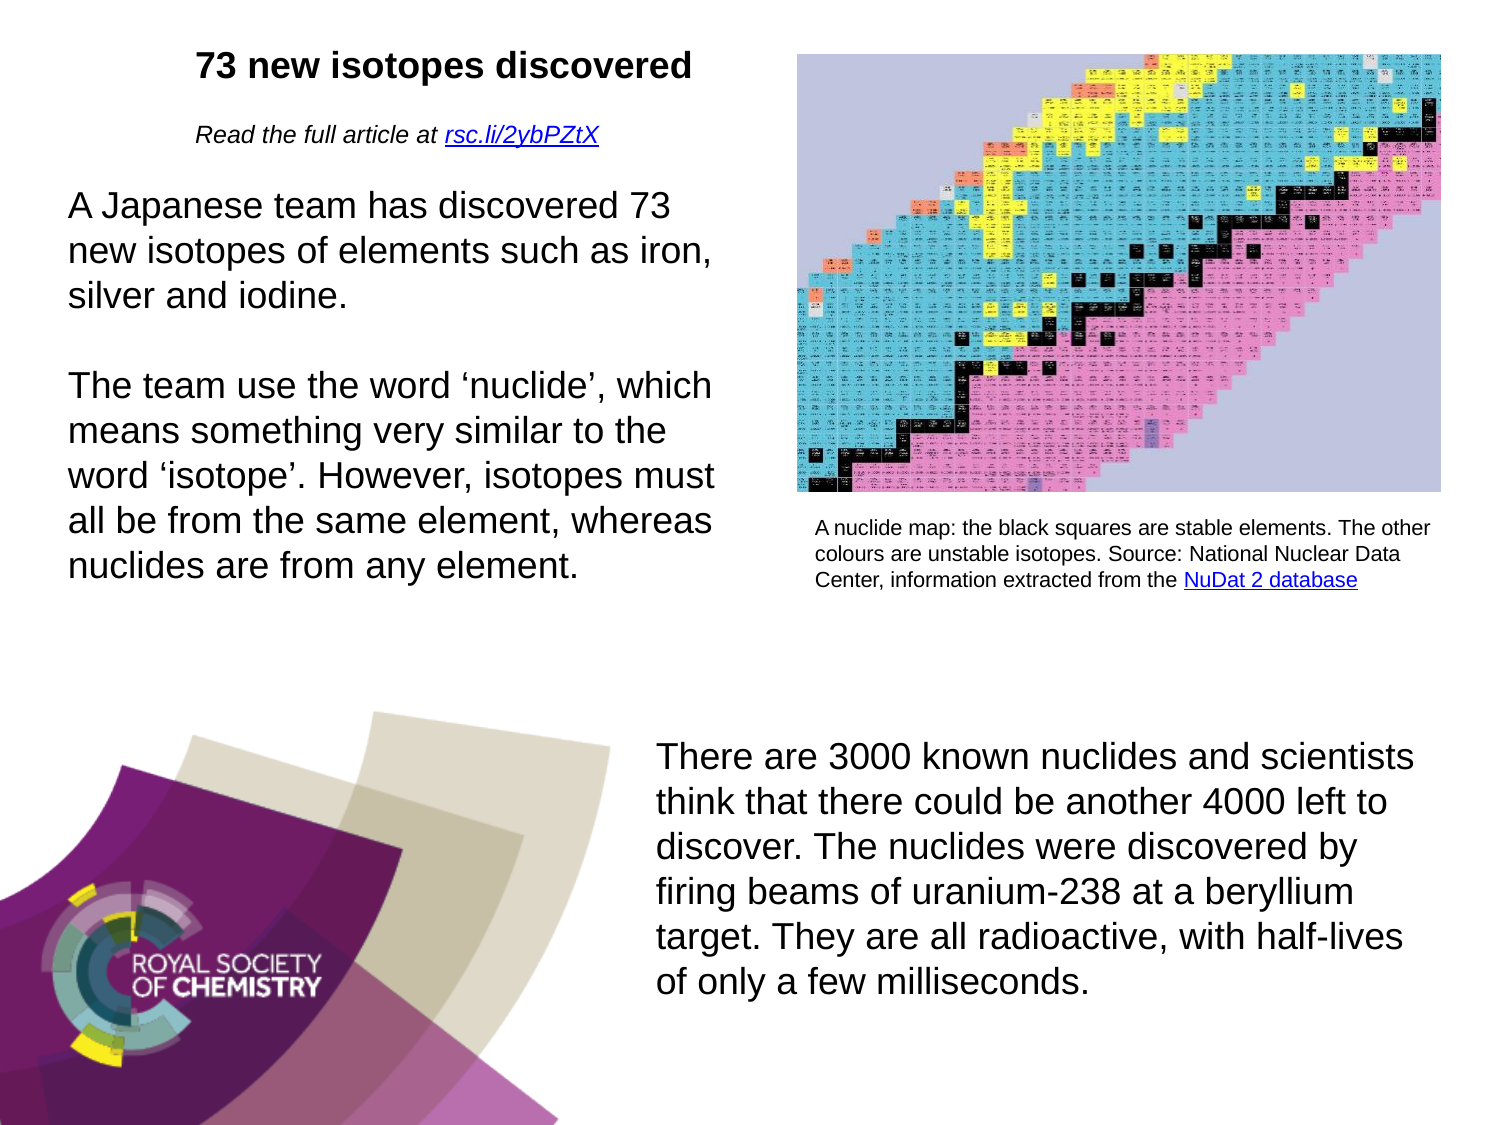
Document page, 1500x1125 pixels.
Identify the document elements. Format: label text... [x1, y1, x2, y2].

picture [0, 3, 1500, 1125]
text_box A nuclide map: the black squares are stable elements. The other colours are unstable isotopes. Source: National Nuclear Data Center, information extracted from the NuDat 2 database [799, 506, 1448, 600]
text_box Read the full article at rsc.li/2ybPZtX [180, 111, 642, 157]
text_box A Japanese team has discovered 73 new isotopes of elements such as iron, silver and iodine. The team use the word ‘nuclide’, which means something very similar to the word ‘isotope’. However, isotopes must all be from the same element, whereas nuclides are from any element. [53, 174, 750, 594]
text_box 73 new isotopes discovered [180, 33, 909, 94]
text_box There are 3000 known nuclides and scientists think that there could be another 4000 left to discover. The nuclides were discovered by firing beams of uranium-238 at a beryllium target. They are all radioactive, with half-lives of only a few milliseconds. [641, 724, 1441, 1010]
